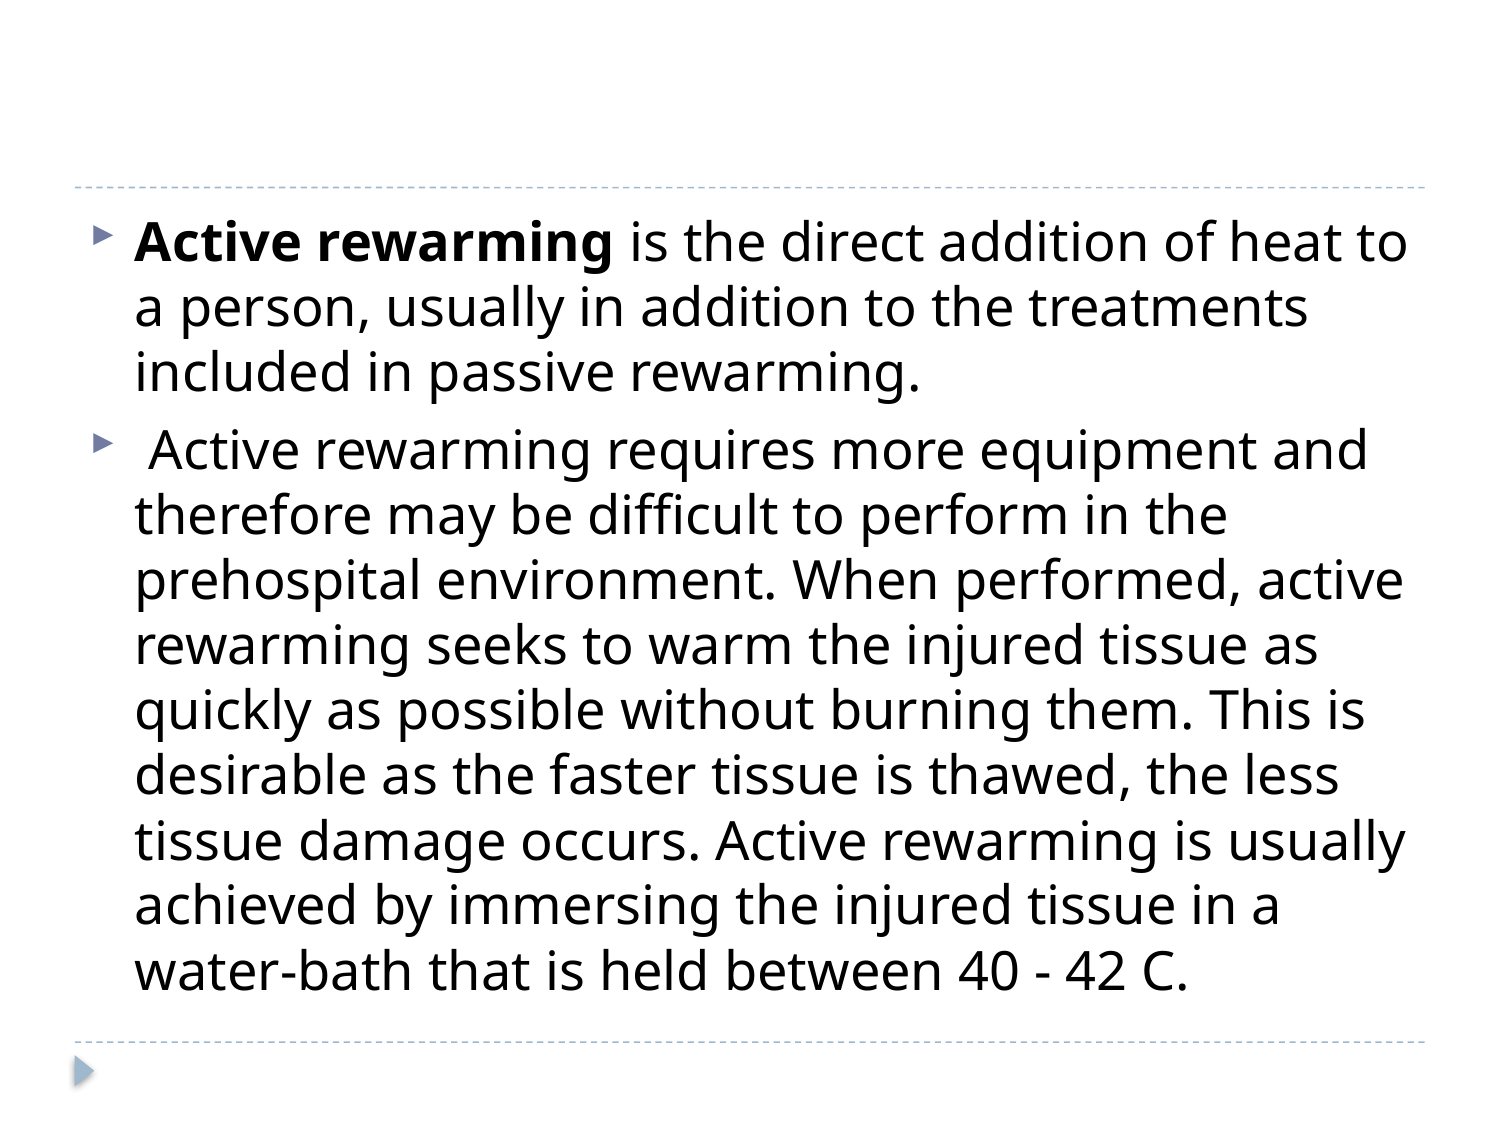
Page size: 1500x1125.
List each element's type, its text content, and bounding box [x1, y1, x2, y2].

list Active rewarming is the direct addition of heat to a person, usually in addition to the treatments included in passive rewarming. Active rewarming requires more equipment and therefore may be difficult to perform in the prehospital environment. When performed, active rewarming seeks to warm the injured tissue as quickly as possible without burning them. This is desirable as the faster tissue is thawed, the less tissue damage occurs. Active rewarming is usually achieved by immersing the injured tissue in a water-bath that is held between 40 - 42 C. [75, 200, 1425, 1010]
